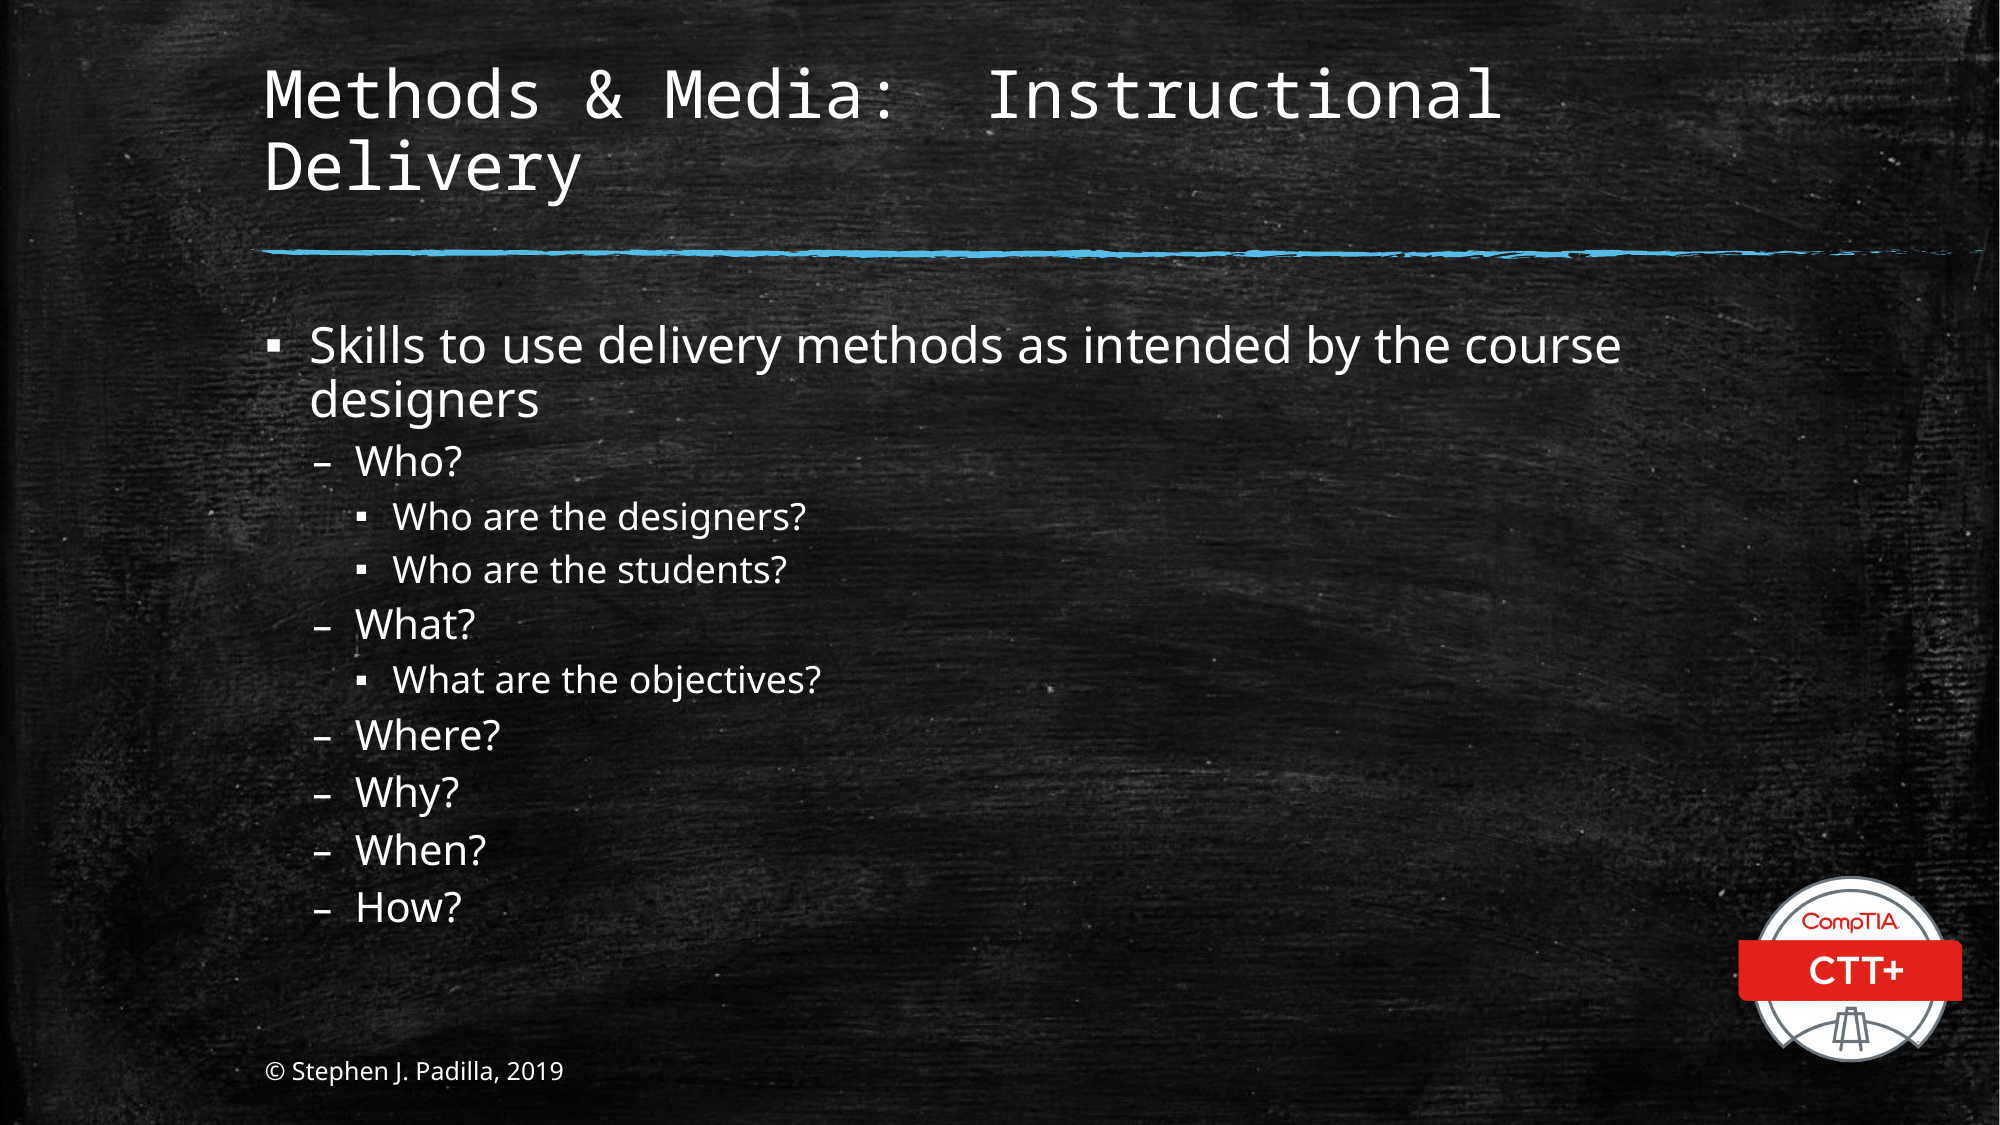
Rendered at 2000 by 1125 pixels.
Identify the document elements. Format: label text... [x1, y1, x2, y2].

title Methods & Media: Instructional Delivery [249, 45, 1750, 213]
picture [1699, 824, 2000, 1125]
list Skills to use delivery methods as intended by the course designers Who? Who are the designers? Who are the students? What? What are the objectives? Where? Why? When? How? [249, 312, 1750, 1013]
footer © Stephen J. Padilla, 2019 [249, 1050, 1288, 1096]
